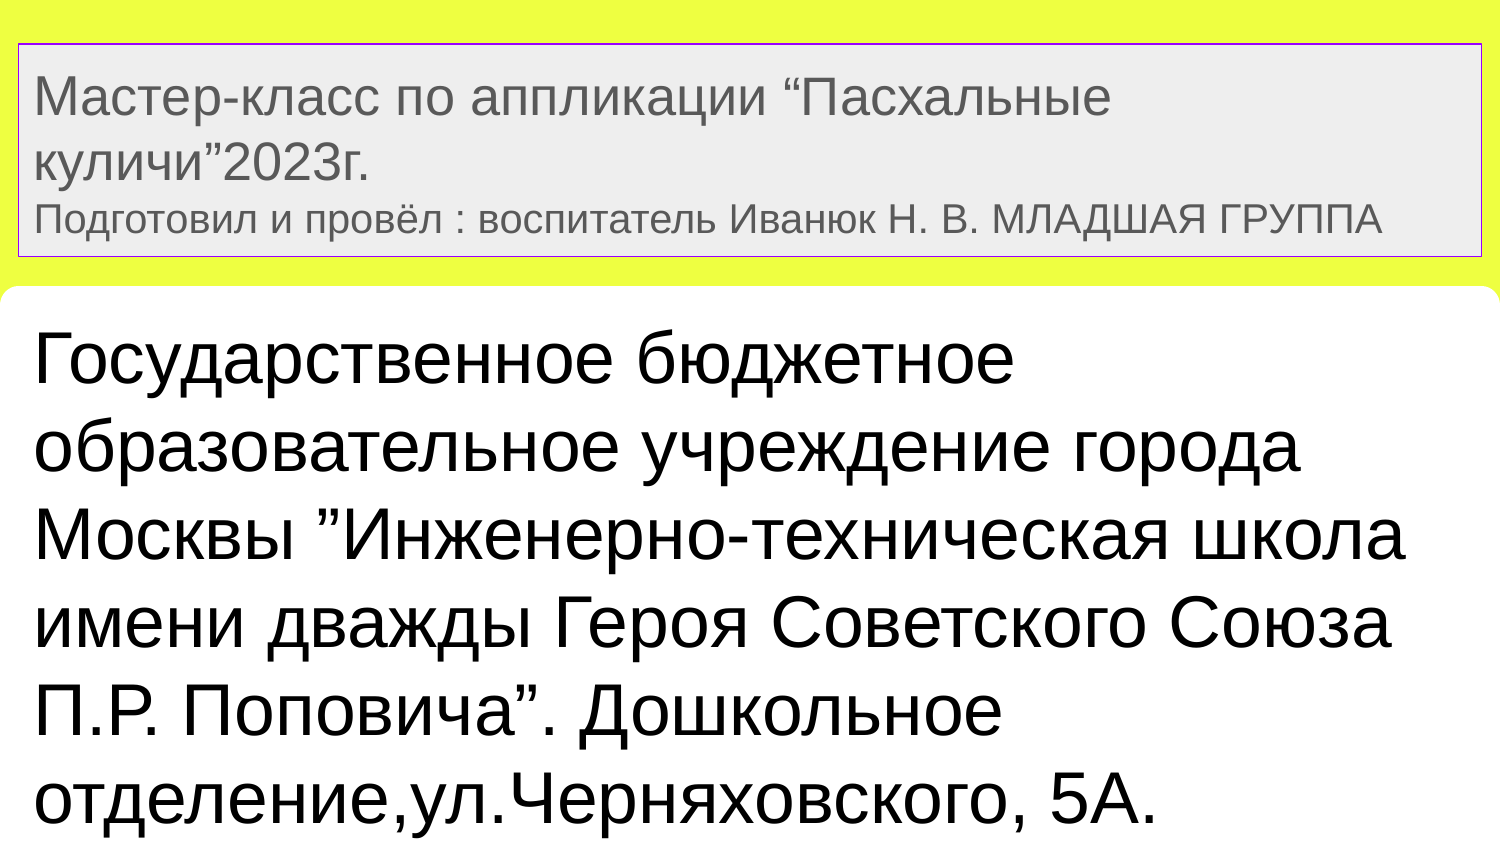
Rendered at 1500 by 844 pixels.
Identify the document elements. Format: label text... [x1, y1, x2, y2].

title Государственное бюджетное образовательное учреждение города Москвы ”Инженерно-техническая школа имени дважды Героя Советского Союза П.Р. Поповича”. Дошкольное отделение,ул.Черняховского, 5А. [18, 305, 1482, 844]
text_box Мастер-класс по аппликации “Пасхальные куличи”2023г. Подготовил и провёл : воспитатель Иванюк Н. В. МЛАДШАЯ ГРУППА [18, 44, 1482, 257]
